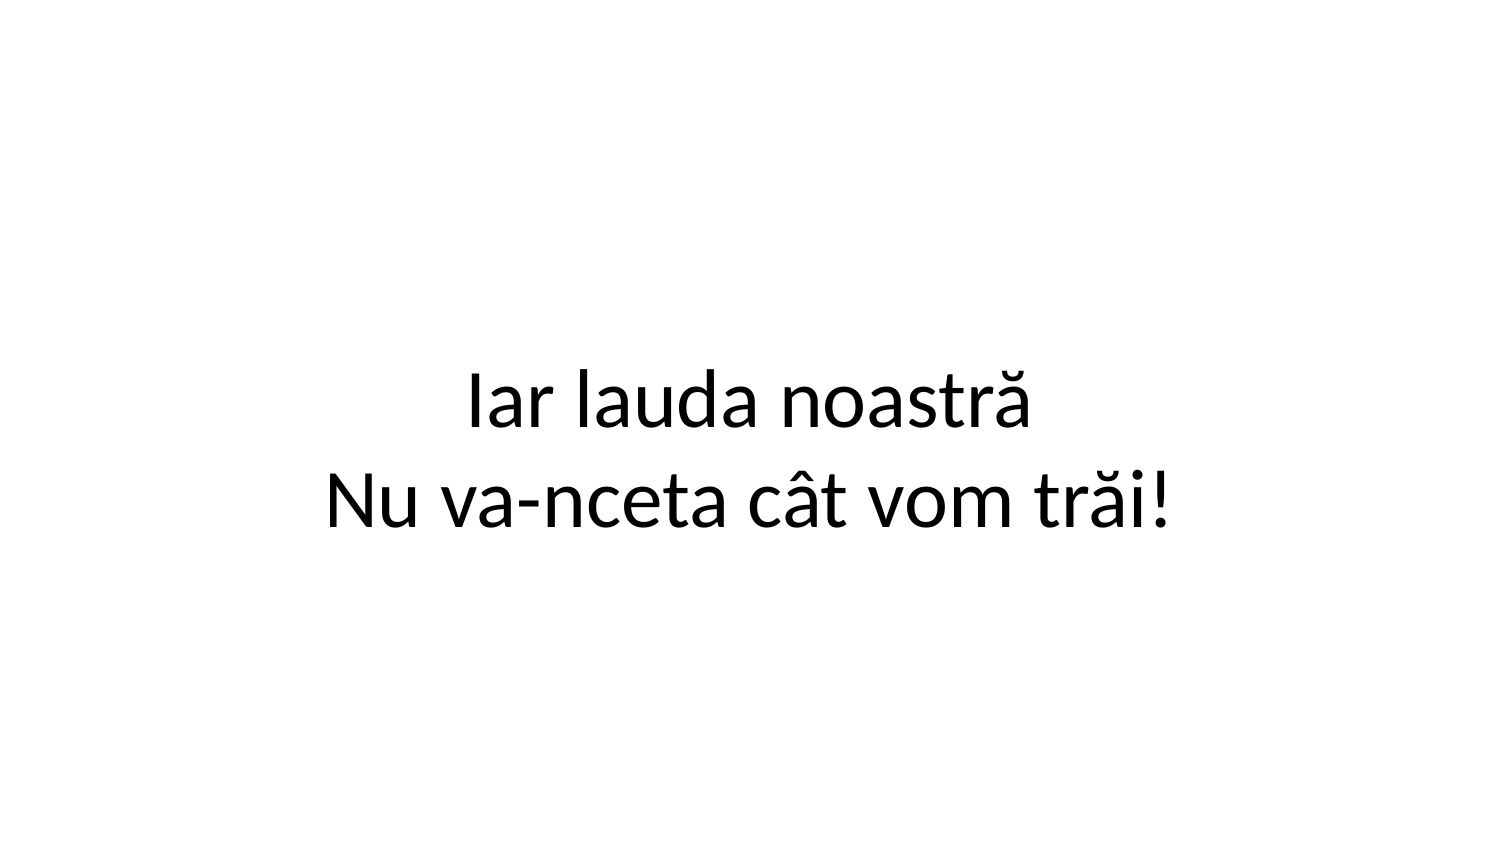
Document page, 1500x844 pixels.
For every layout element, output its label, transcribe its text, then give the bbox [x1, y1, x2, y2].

text_box Iar lauda noastră Nu va-nceta cât vom trăi! [309, 292, 1191, 552]
